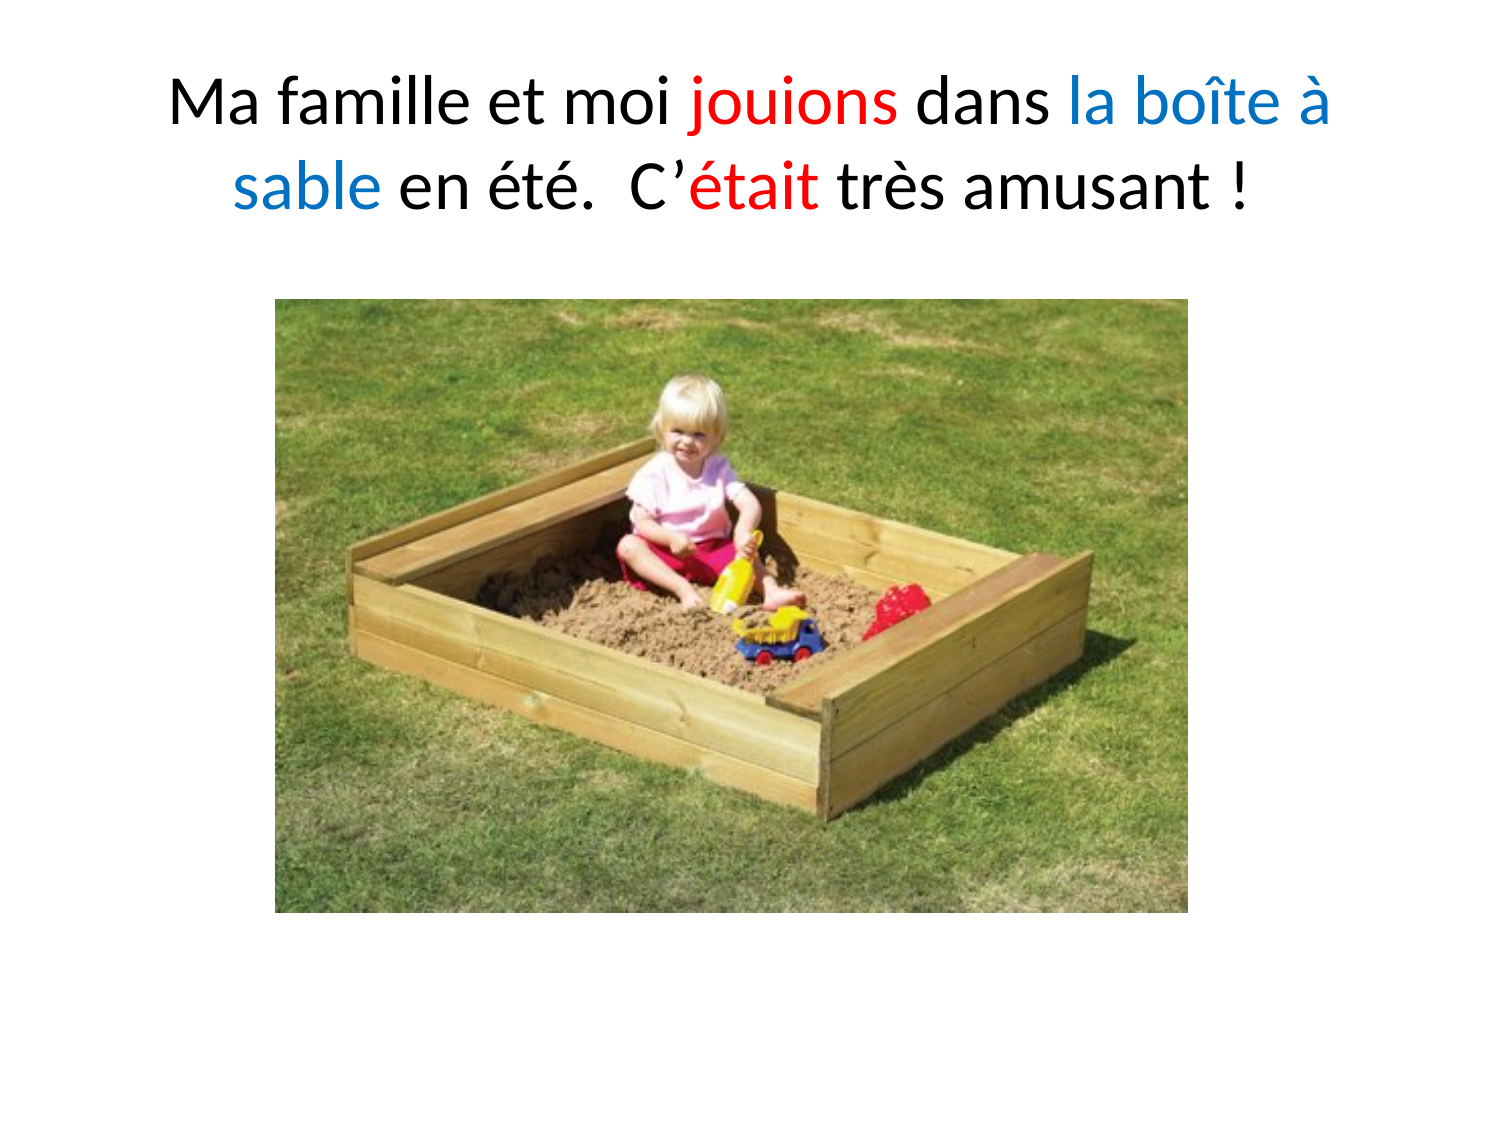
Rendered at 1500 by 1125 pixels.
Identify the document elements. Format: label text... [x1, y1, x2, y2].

picture [274, 299, 1188, 913]
title Ma famille et moi jouions dans la boîte à sable en été. C’était très amusant ! [75, 45, 1425, 233]
